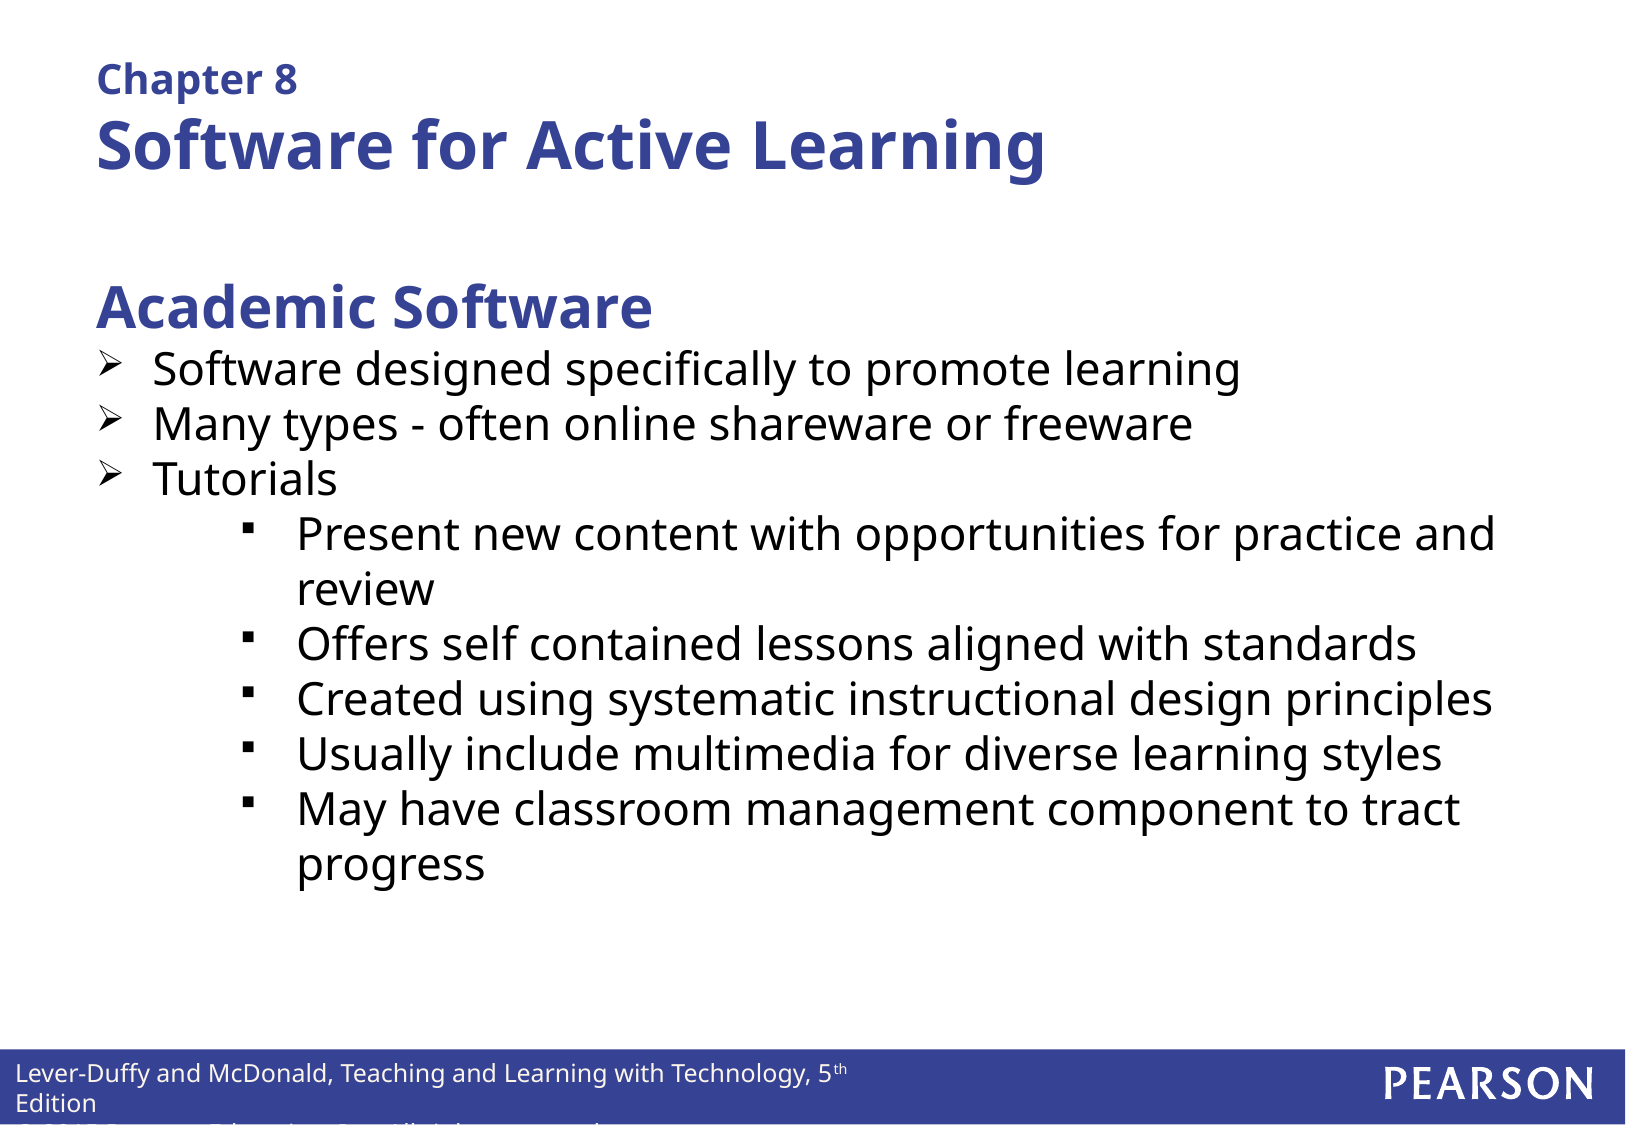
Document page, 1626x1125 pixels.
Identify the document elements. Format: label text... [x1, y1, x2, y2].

title Chapter 8 Software for Active Learning [81, 45, 1544, 233]
list Academic Software Software designed specifically to promote learning Many types - often online shareware or freeware Tutorials Present new content with opportunities for practice and review Offers self contained lessons aligned with standards Created using systematic instructional design principles Usually include multimedia for diverse learning styles May have classroom management component to tract progress [81, 262, 1544, 1005]
